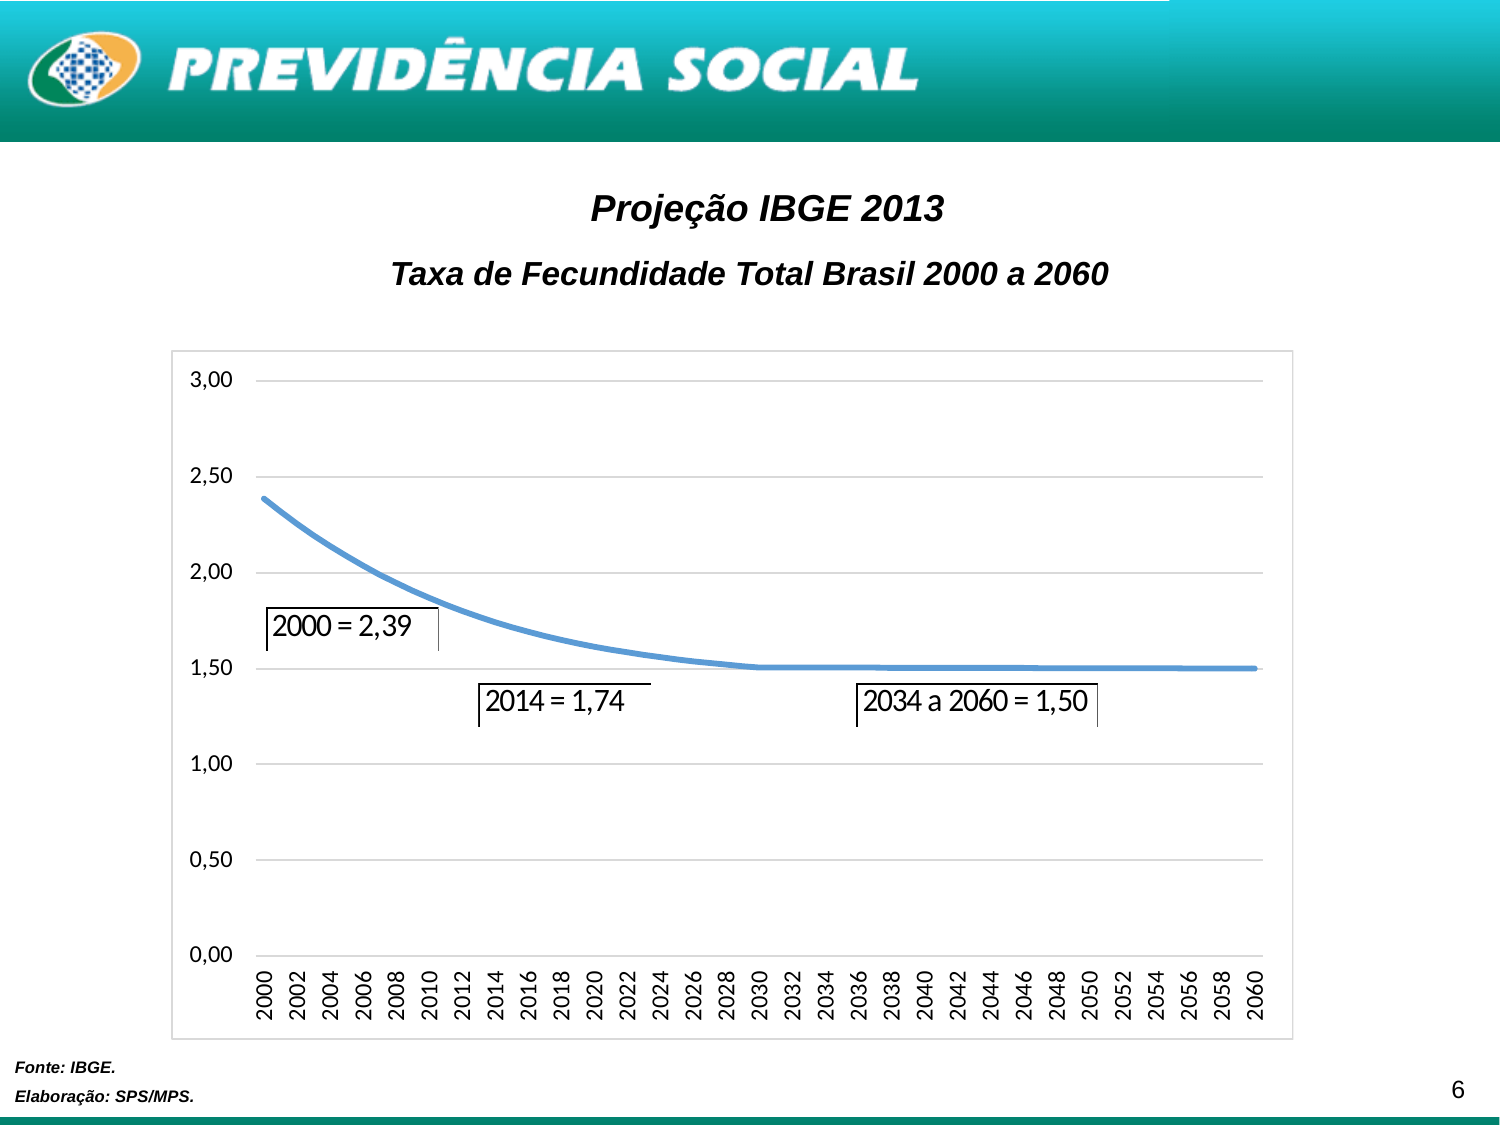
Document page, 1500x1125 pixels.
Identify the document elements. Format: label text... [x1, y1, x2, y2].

picture [0, 1117, 1500, 1125]
text_box Fonte: IBGE. Elaboração: SPS/MPS. [0, 1049, 1500, 1113]
text_box Taxa de Fecundidade Total Brasil 2000 a 2060 [171, 241, 1329, 303]
picture [170, 349, 1294, 1040]
picture [0, 0, 1500, 142]
text_box Projeção IBGE 2013 [206, 105, 1329, 241]
